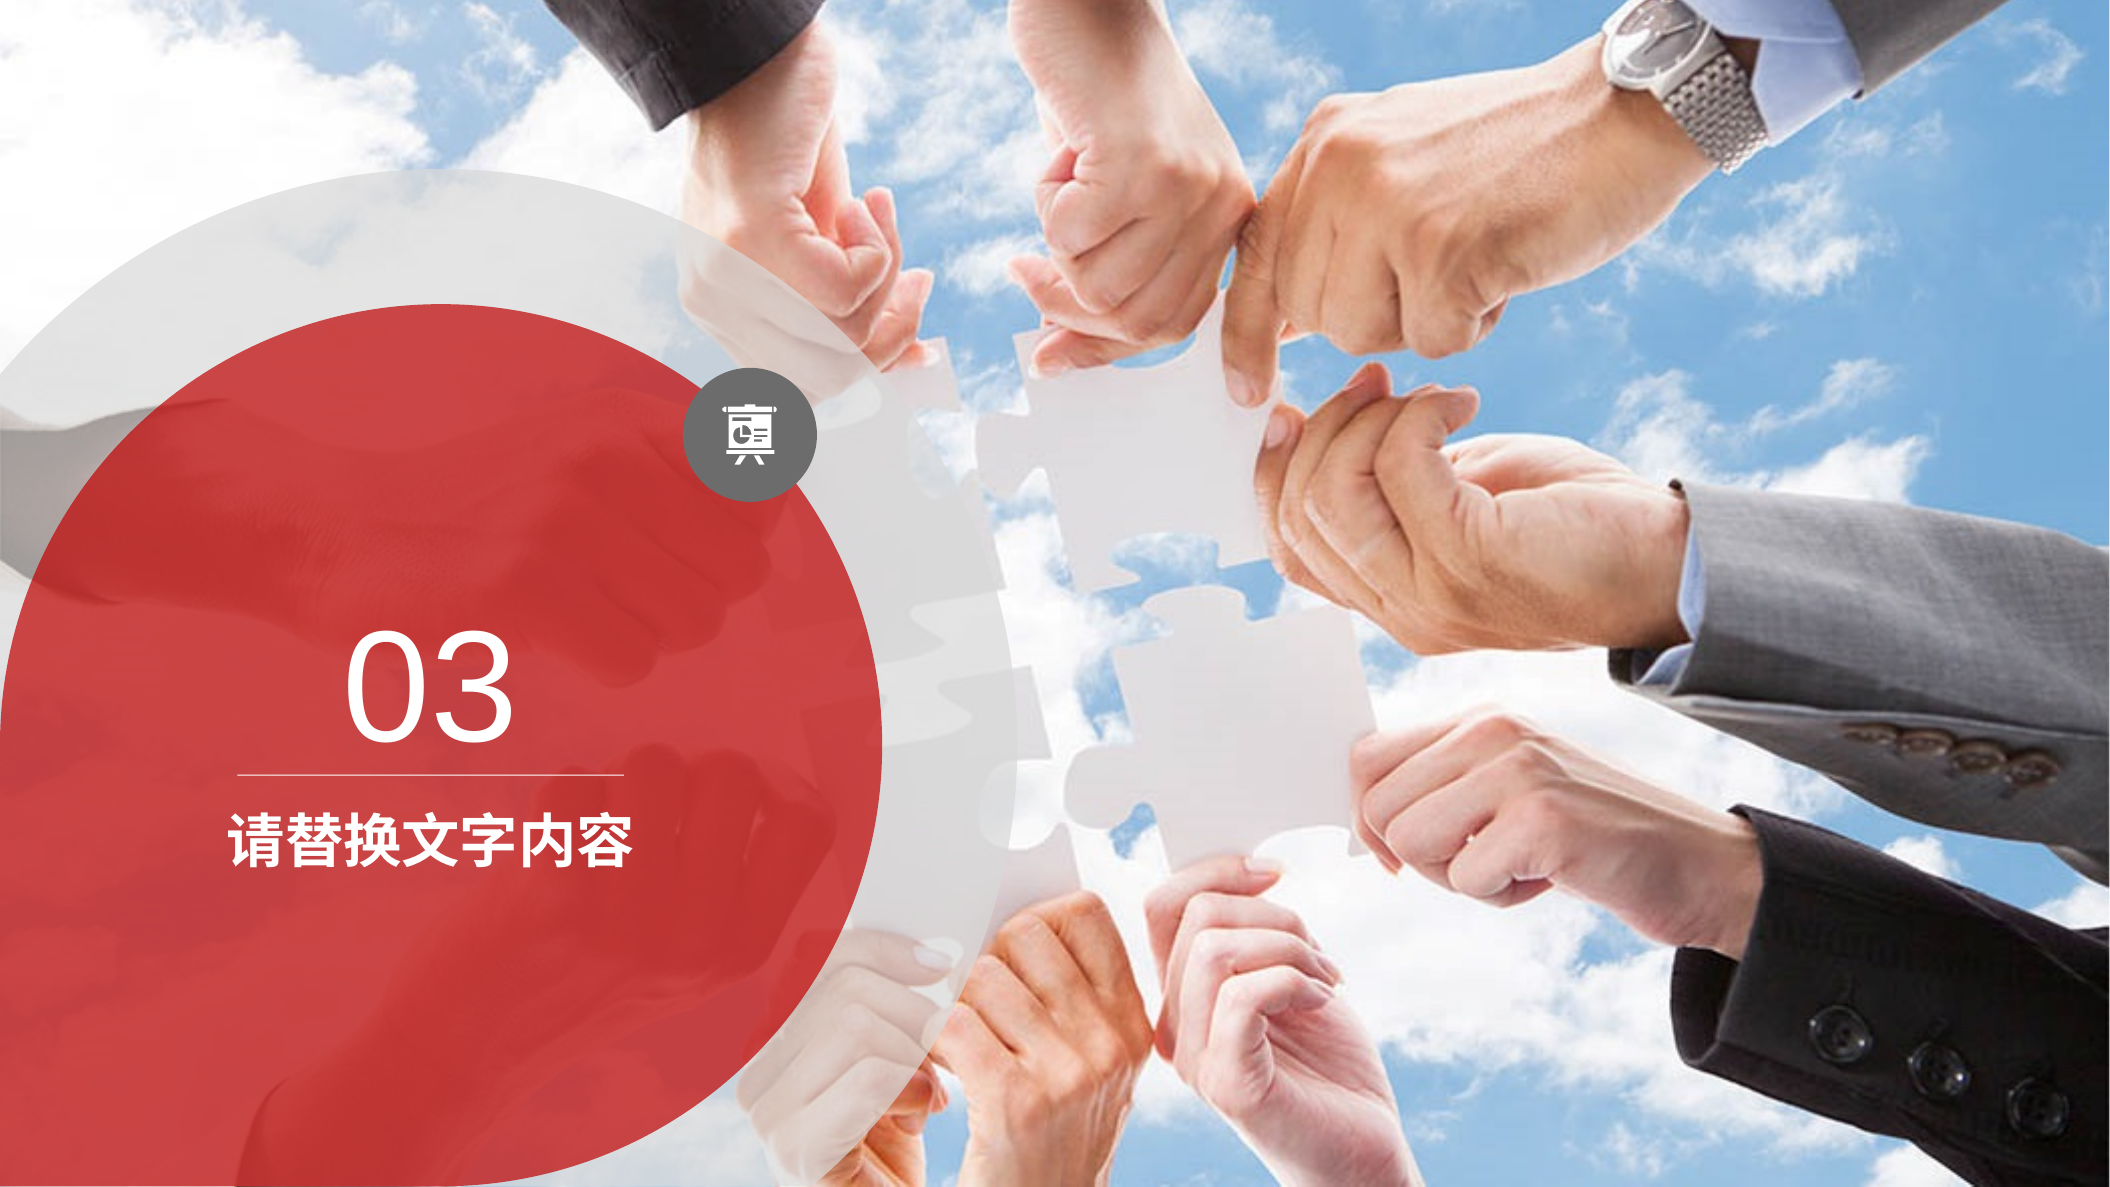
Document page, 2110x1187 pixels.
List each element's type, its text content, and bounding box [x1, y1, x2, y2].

text_box [0, 0, 2110, 1187]
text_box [682, 367, 817, 502]
text_box 03 [327, 776, 534, 780]
text_box [0, 168, 1018, 1187]
text_box [0, 304, 883, 1187]
text_box 03 [327, 575, 534, 775]
text_box 请替换文字内容 [158, 804, 704, 875]
